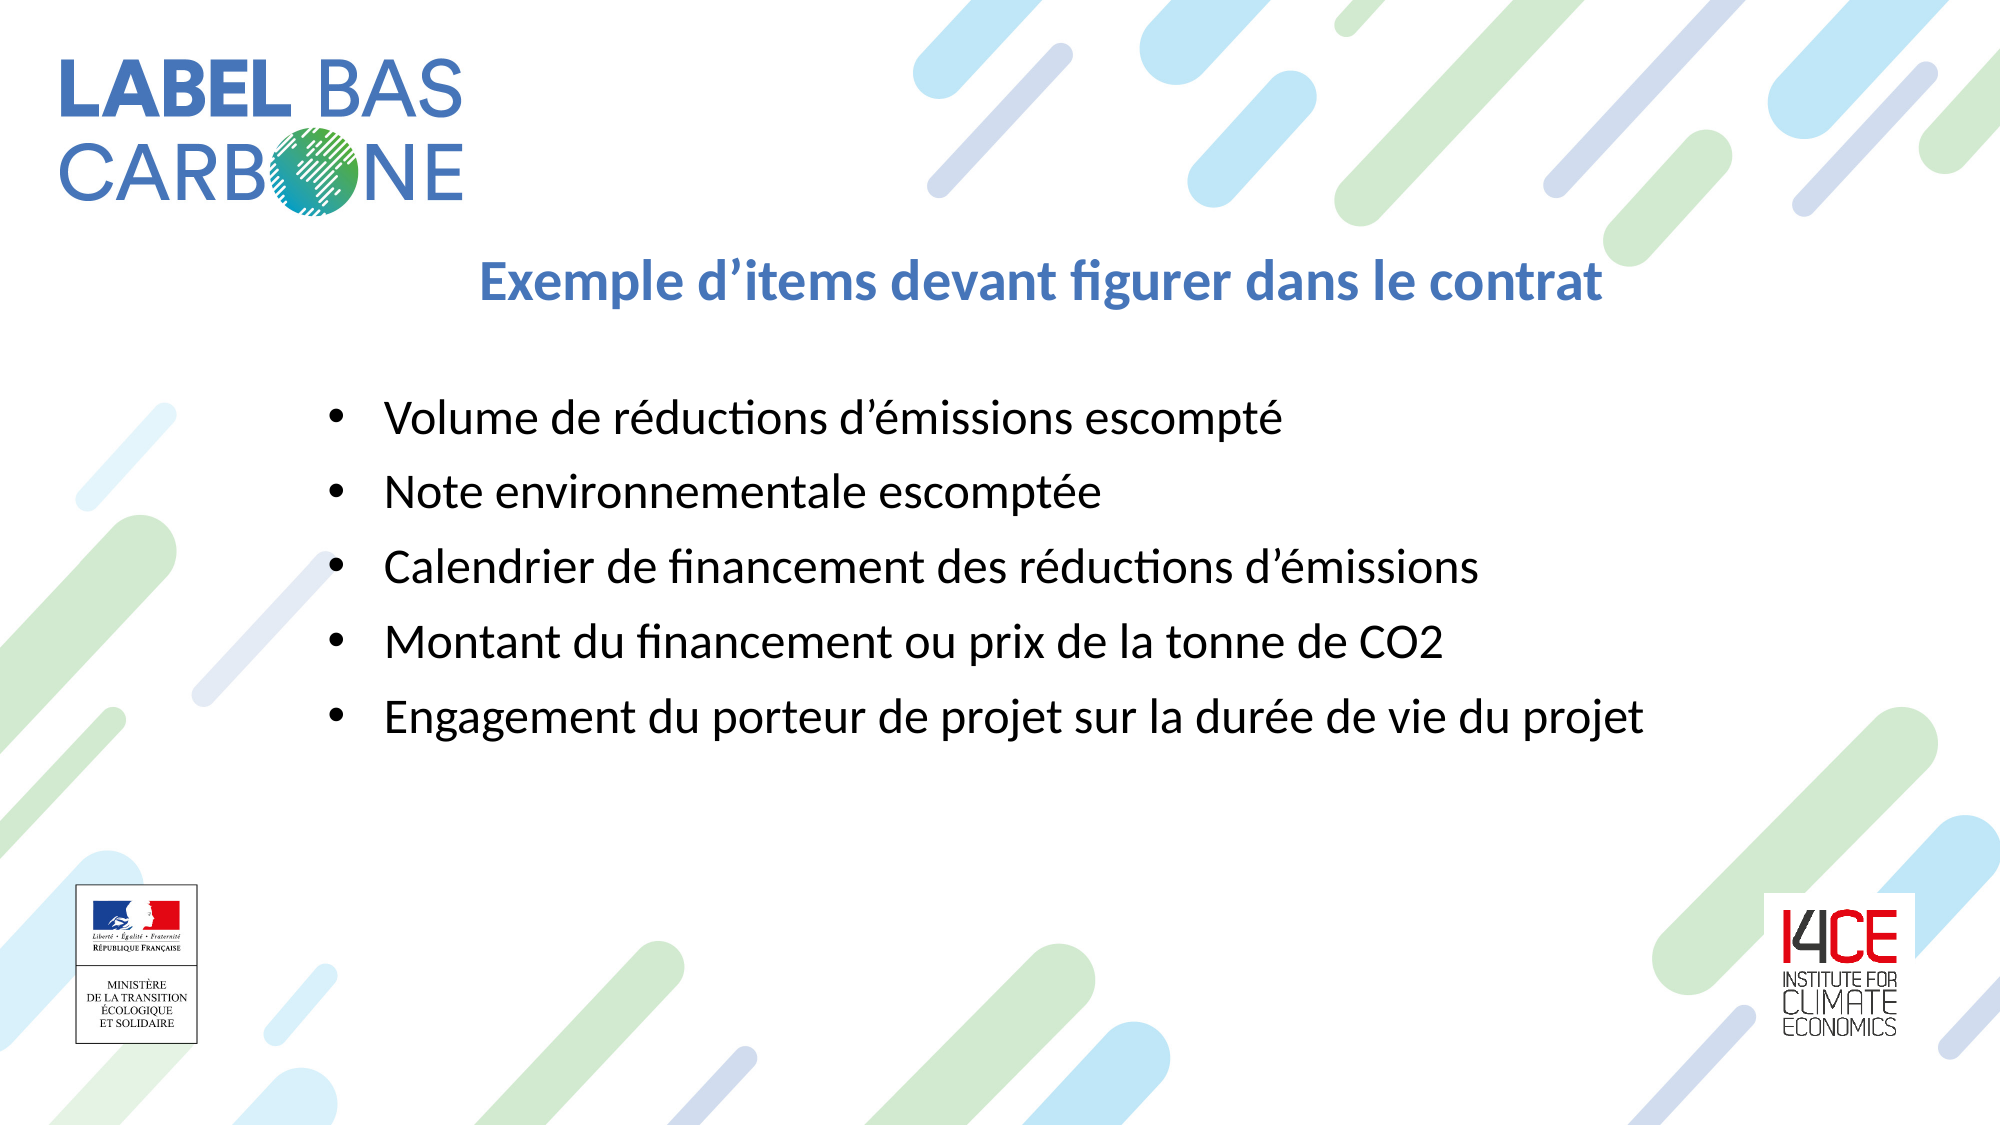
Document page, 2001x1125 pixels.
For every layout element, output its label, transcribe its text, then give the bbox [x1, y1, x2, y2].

picture [0, 0, 2000, 1125]
subtitle Volume de réductions d’émissions escompté Note environnementale escomptée Calendrier de financement des réductions d’émissions Montant du financement ou prix de la tonne de CO2 Engagement du porteur de projet sur la durée de vie du projet [312, 383, 1727, 757]
text_box Exemple d’items devant figurer dans le contrat [464, 234, 1633, 320]
